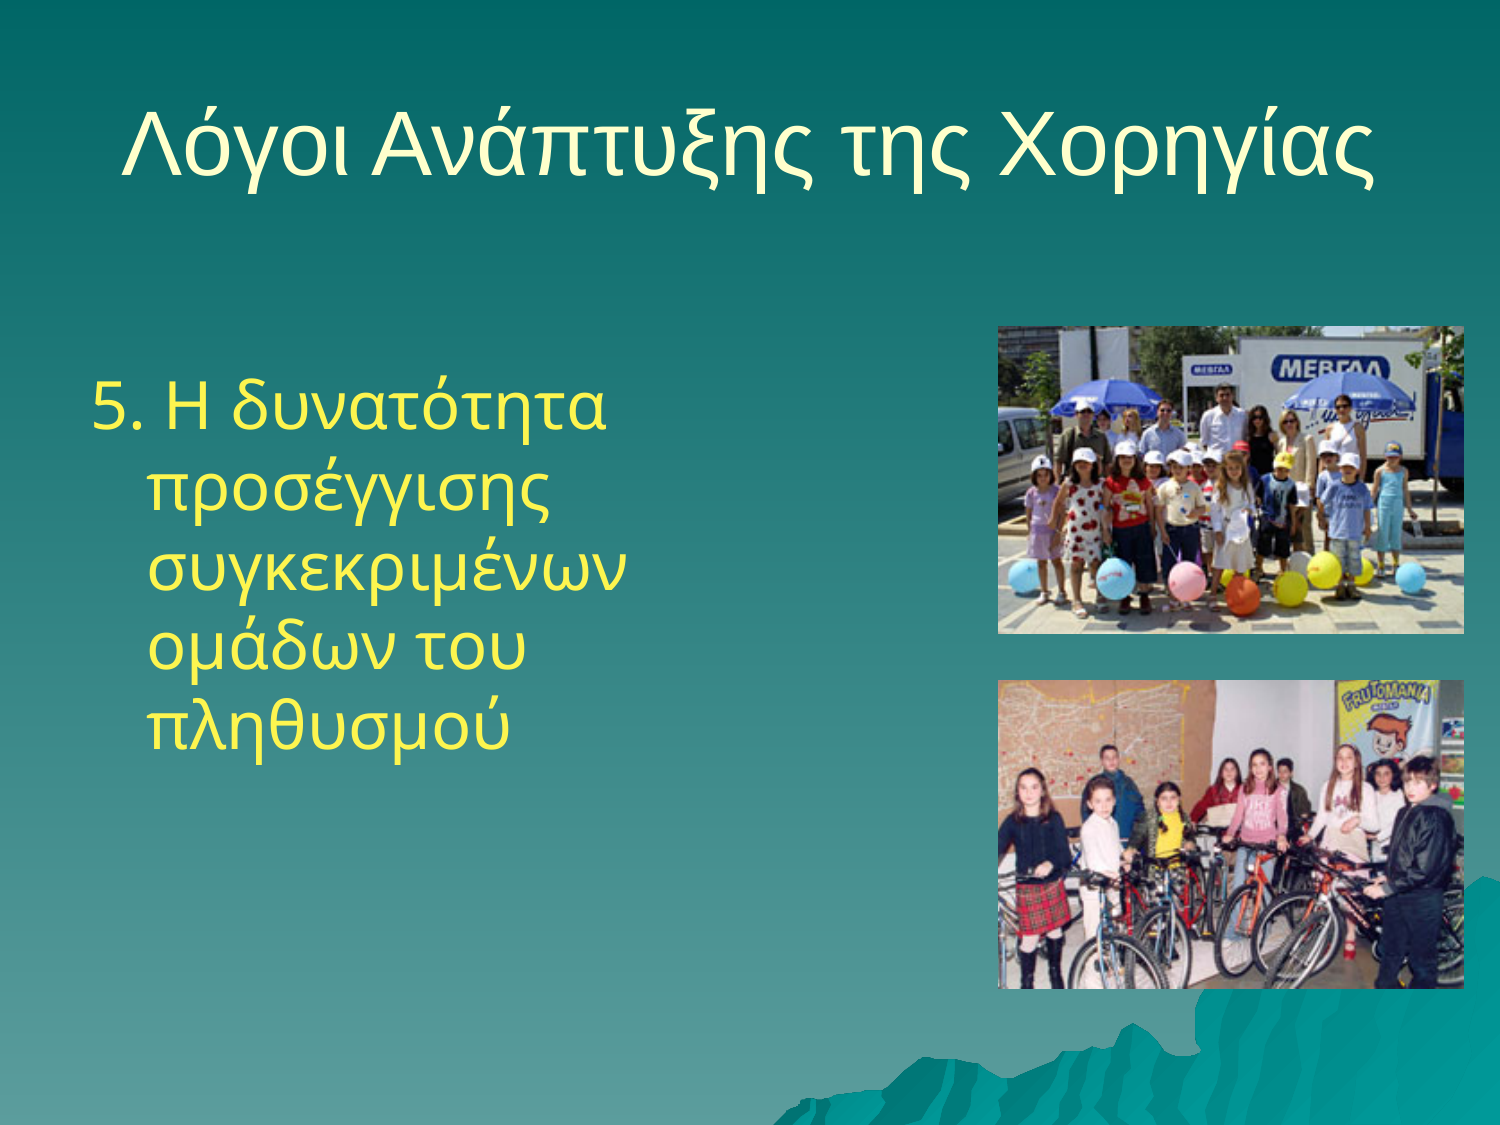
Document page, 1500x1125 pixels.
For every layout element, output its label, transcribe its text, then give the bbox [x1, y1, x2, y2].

picture [997, 680, 1464, 989]
title Λόγοι Ανάπτυξης της Χορηγίας [74, 45, 1426, 233]
picture [997, 325, 1464, 635]
list 5. Η δυνατότητα προσέγγισης συγκεκριμένων ομάδων του πληθυσμού [74, 262, 845, 1006]
